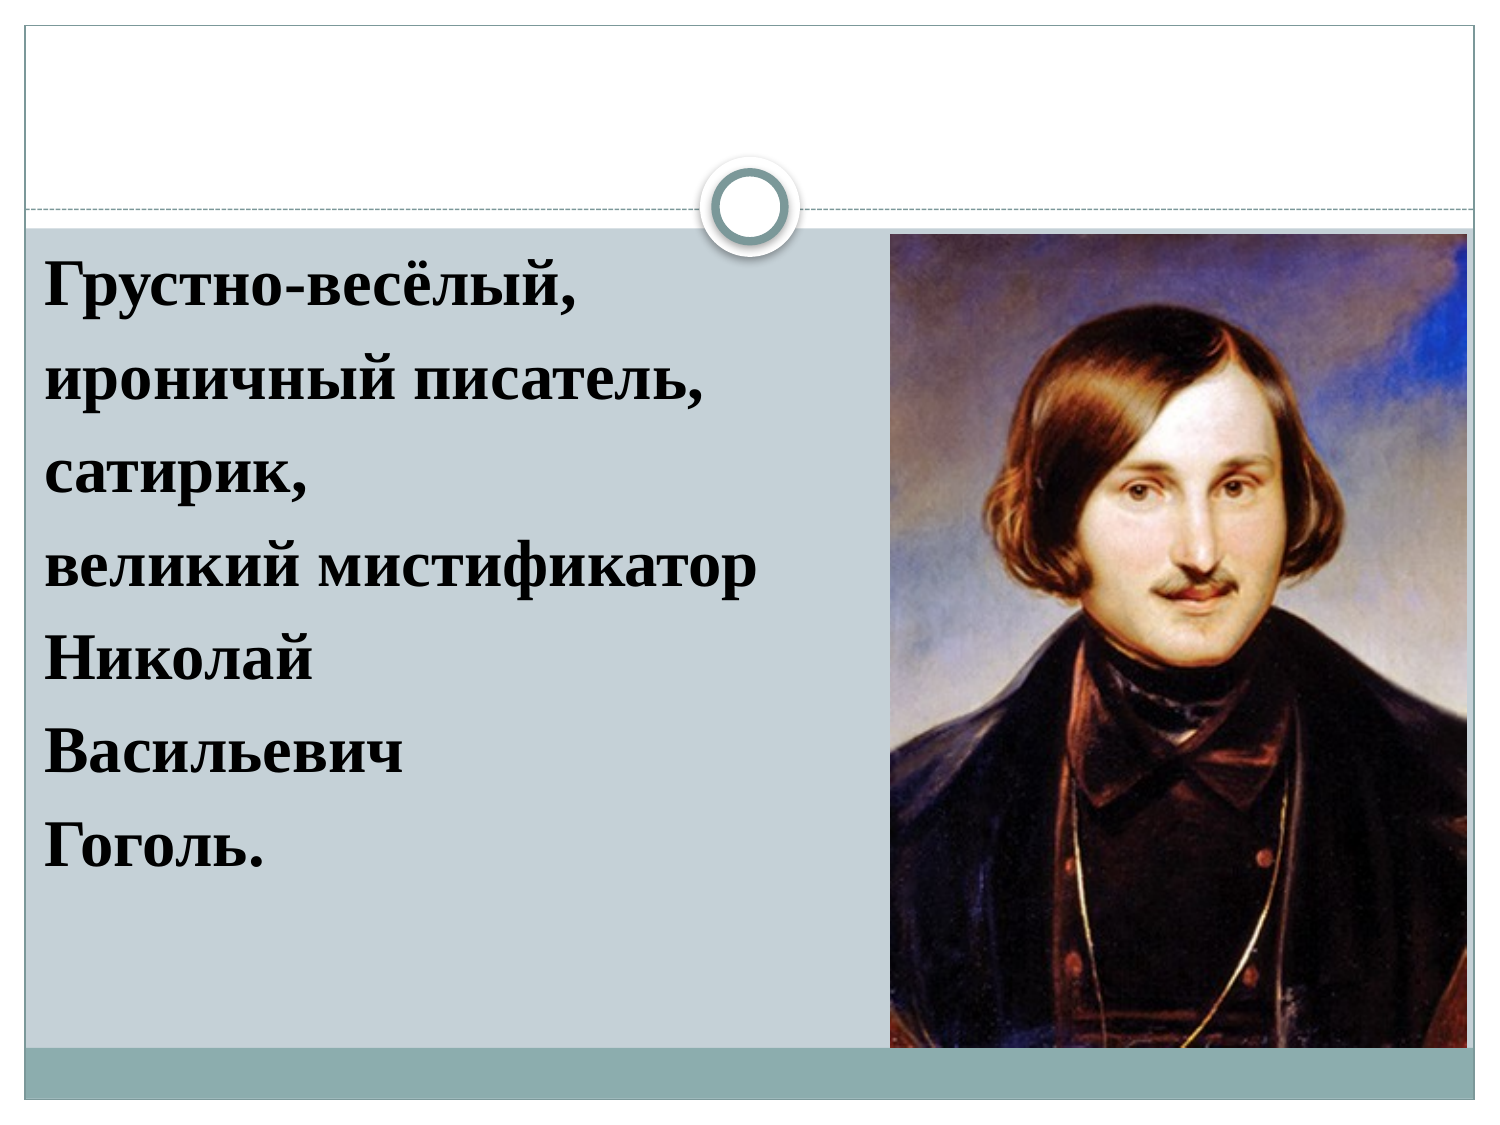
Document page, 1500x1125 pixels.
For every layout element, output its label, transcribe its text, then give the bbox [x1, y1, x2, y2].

list Грустно-весёлый, ироничный писатель, сатирик, великий мистификатор Николай Васильевич Гоголь. [29, 231, 1471, 1094]
picture [890, 234, 1467, 1048]
